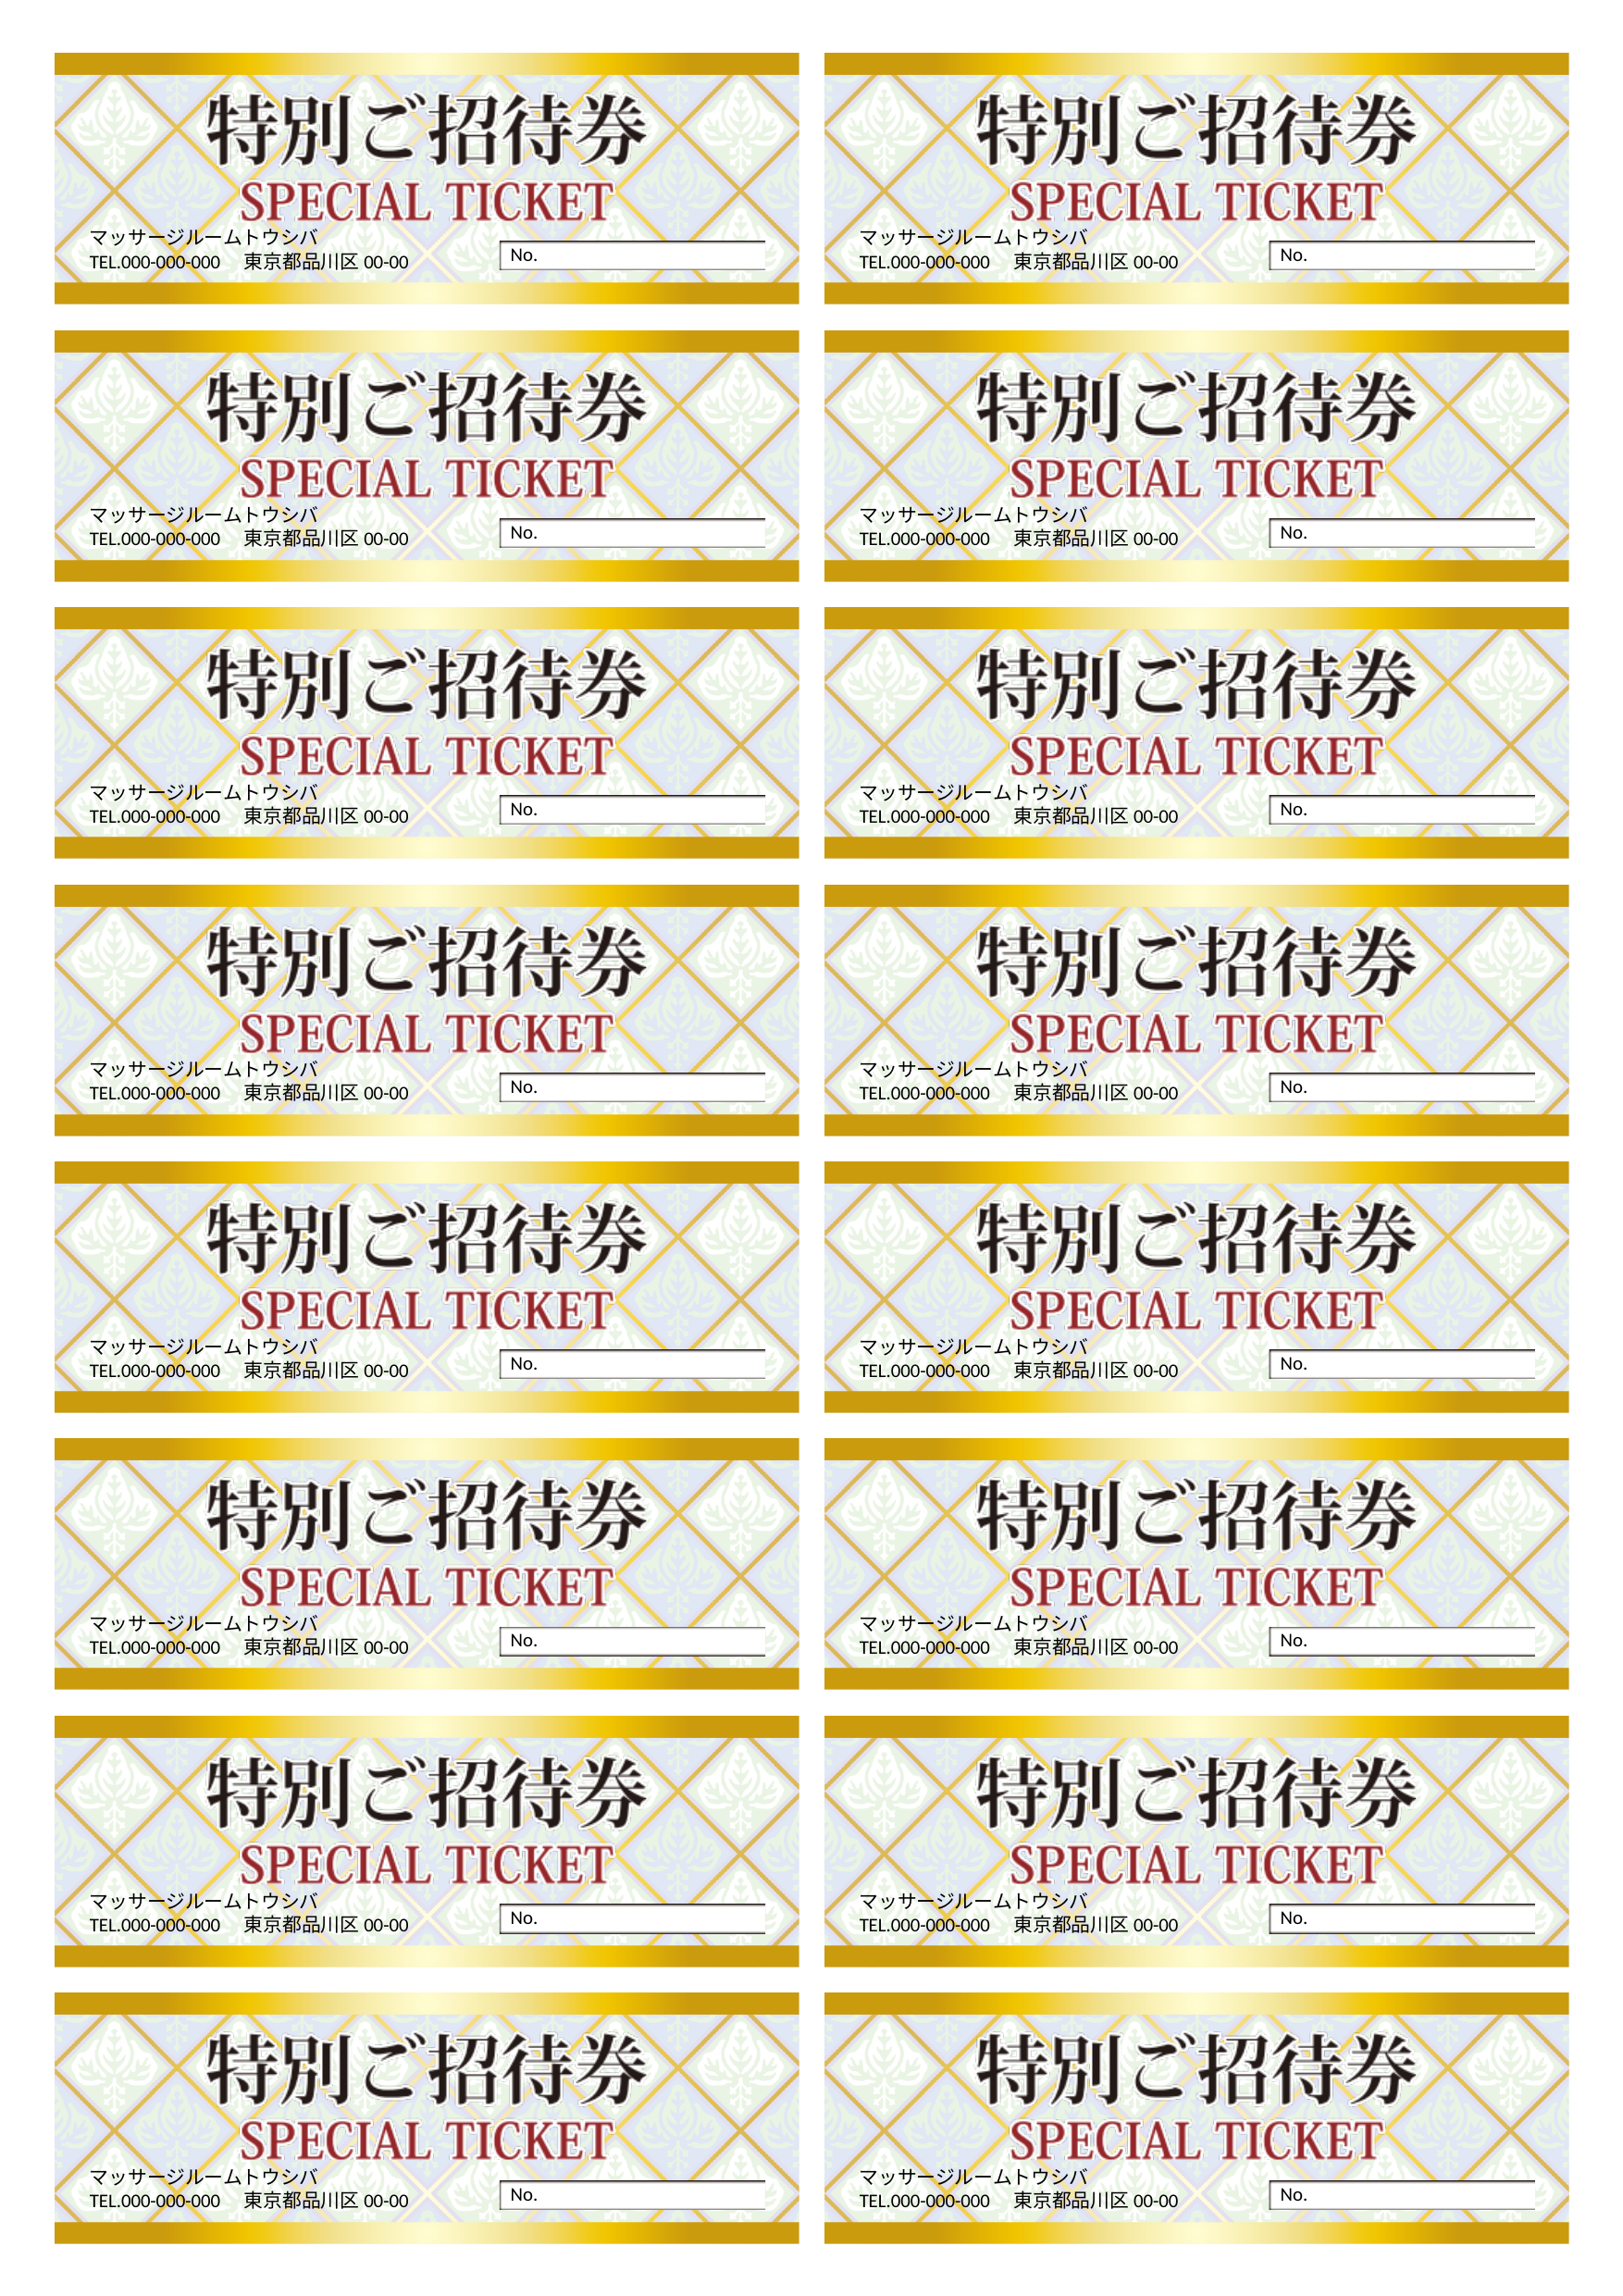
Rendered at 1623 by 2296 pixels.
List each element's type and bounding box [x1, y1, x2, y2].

text_box [55, 1992, 799, 2244]
text_box [824, 1992, 1569, 2244]
text_box [55, 607, 799, 859]
text_box [824, 1161, 1569, 1413]
text_box [824, 1438, 1569, 1691]
text_box [55, 885, 799, 1136]
text_box [55, 1161, 799, 1413]
text_box [824, 885, 1569, 1136]
text_box [824, 607, 1569, 859]
text_box [55, 1438, 799, 1691]
text_box [824, 53, 1569, 304]
text_box [55, 1716, 799, 1967]
text_box [824, 330, 1569, 582]
text_box [824, 1716, 1569, 1967]
text_box [55, 330, 799, 582]
text_box [55, 53, 799, 304]
